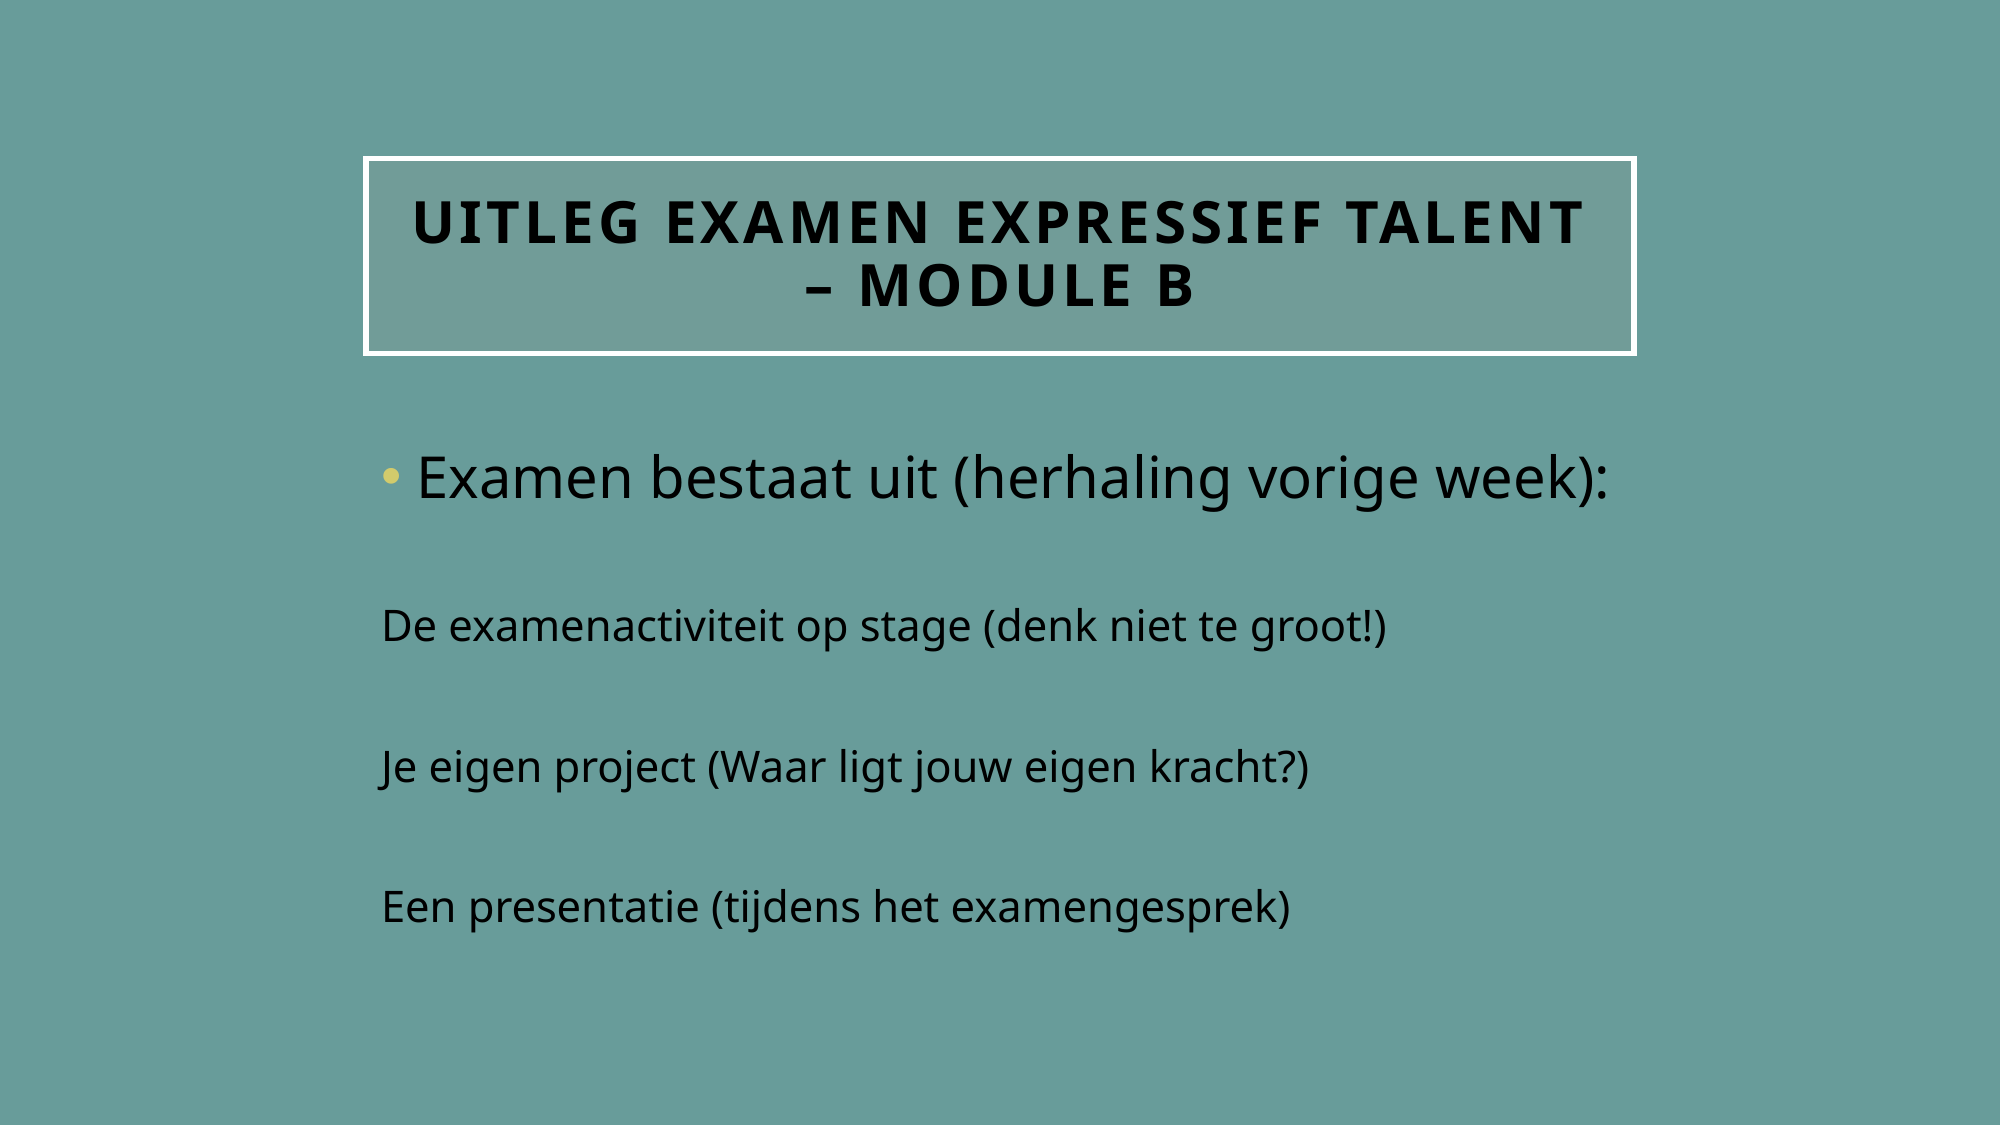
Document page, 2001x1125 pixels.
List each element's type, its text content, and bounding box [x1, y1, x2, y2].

title Uitleg examen expressief talent – module b [363, 156, 1637, 356]
list Examen bestaat uit (herhaling vorige week): De examenactiviteit op stage (denk niet te groot!) Je eigen project (Waar ligt jouw eigen kracht?) Een presentatie (tijdens het examengesprek) [366, 432, 1634, 942]
